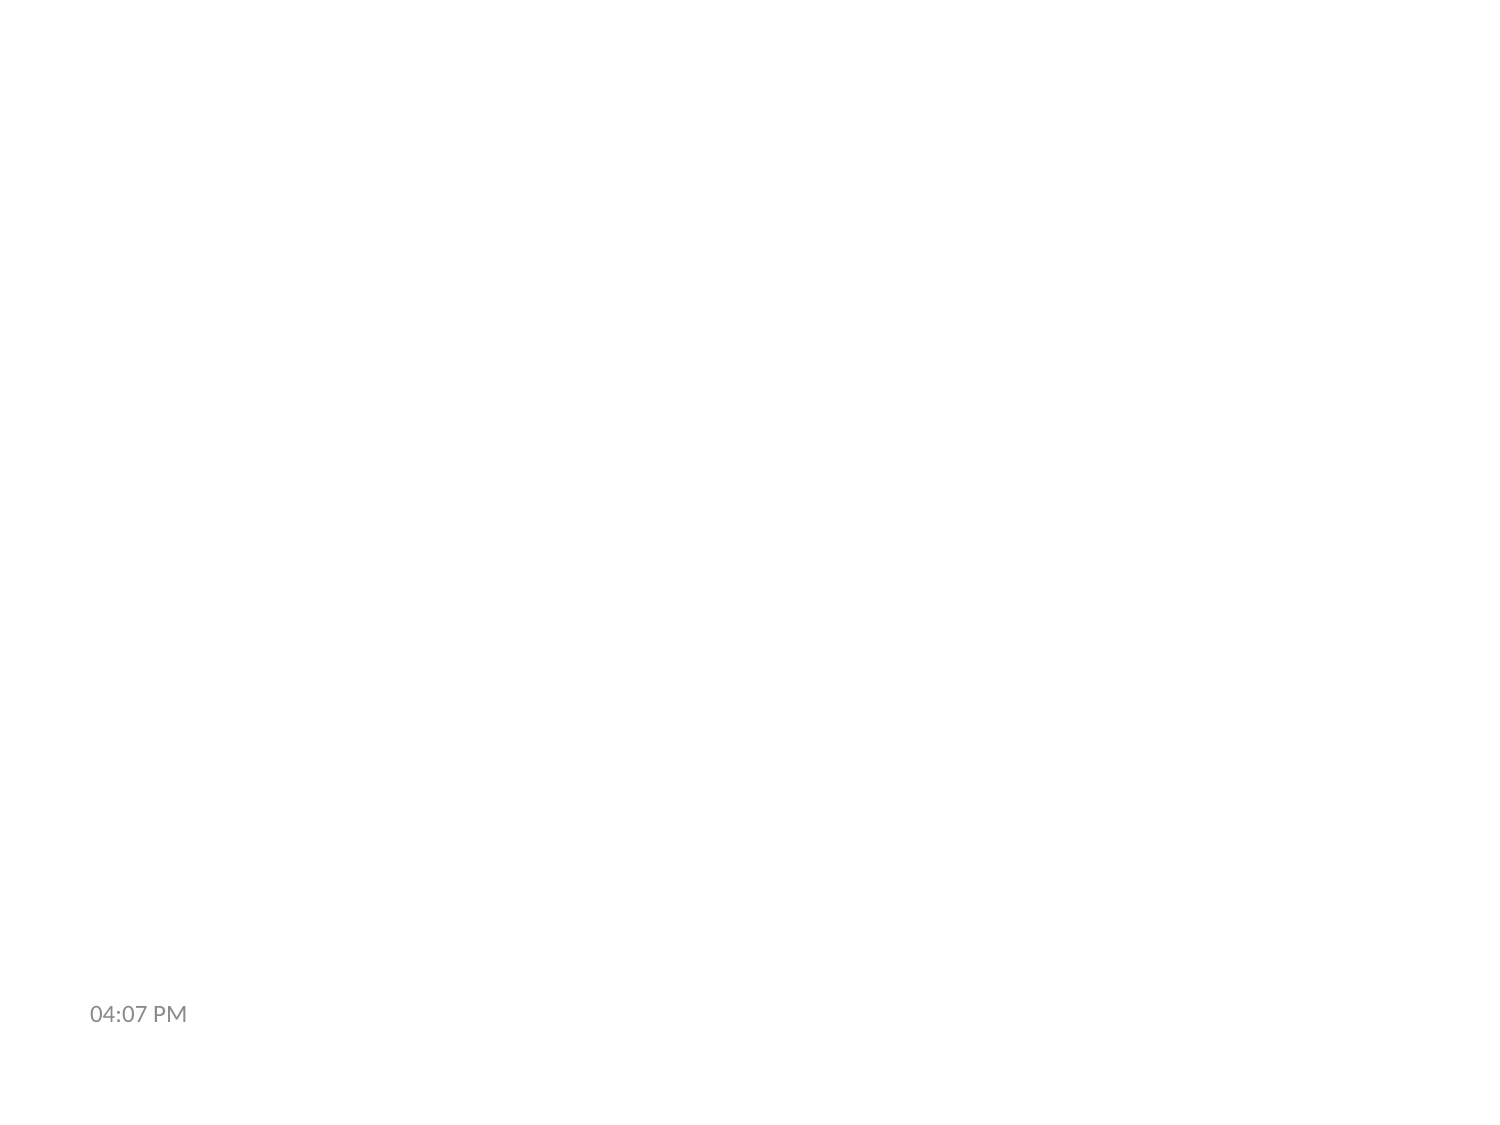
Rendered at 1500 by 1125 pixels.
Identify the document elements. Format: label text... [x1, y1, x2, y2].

text_box 3:35 PM [75, 982, 425, 1043]
